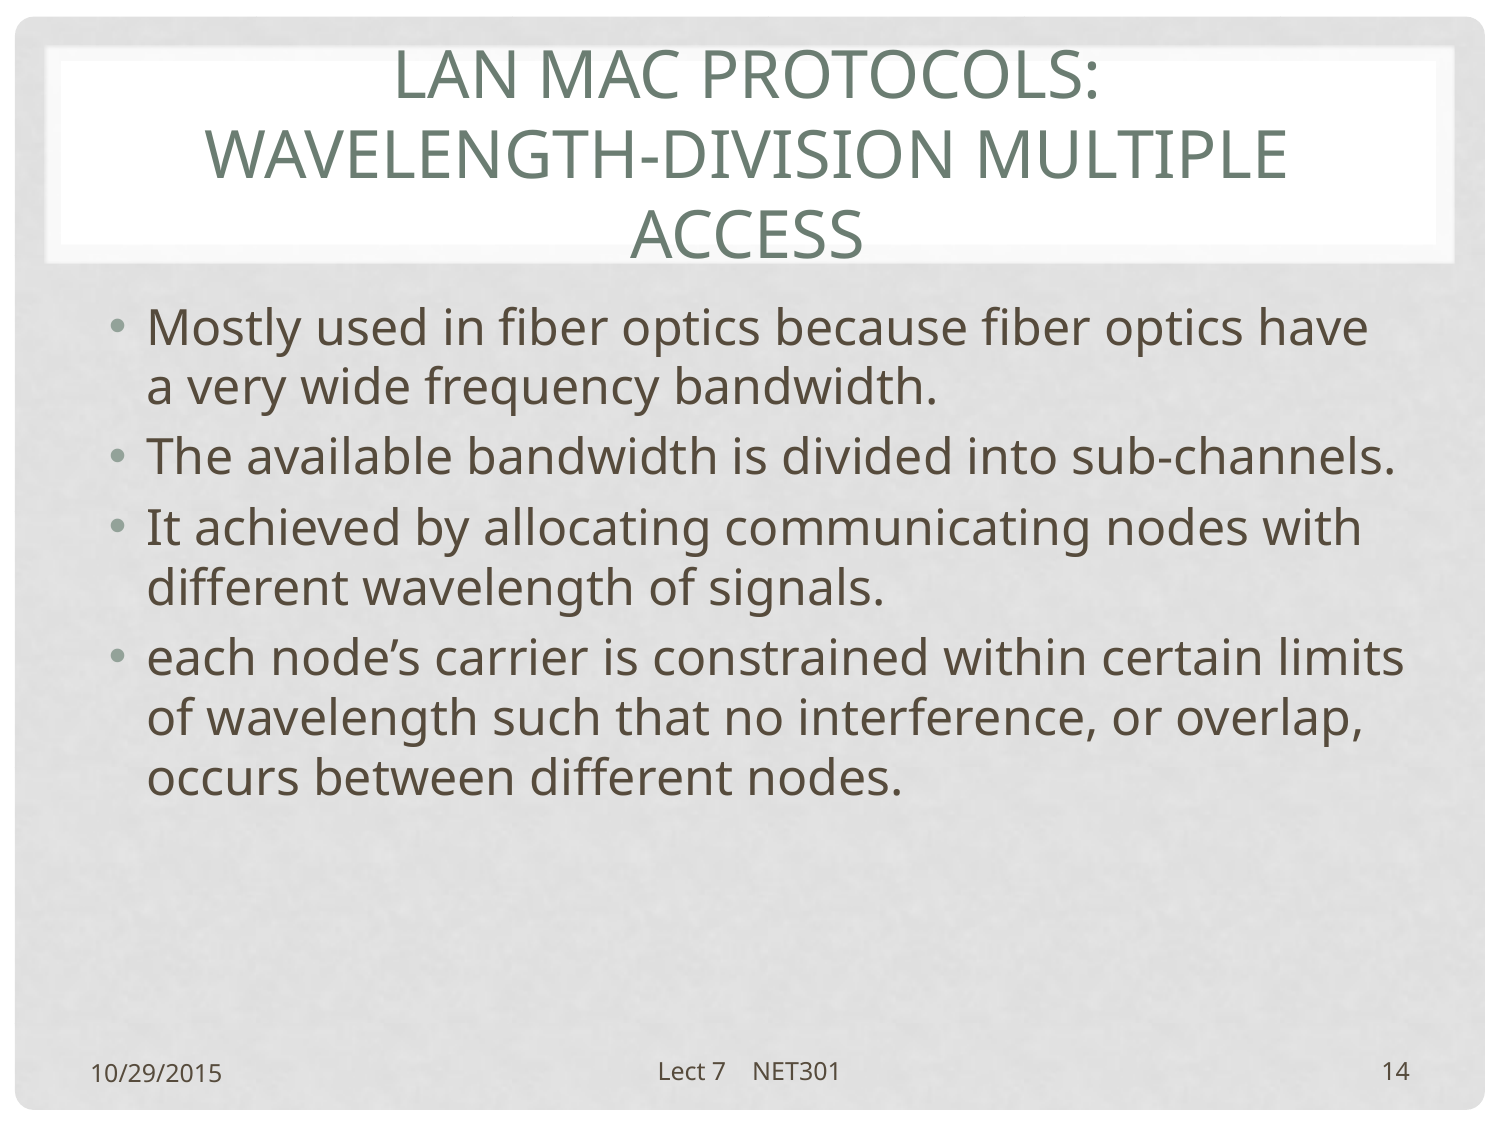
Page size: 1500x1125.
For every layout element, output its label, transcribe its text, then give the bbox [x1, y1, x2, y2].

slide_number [75, 1042, 425, 1103]
footer Lect 7 NET301 [512, 1042, 988, 1103]
slide_number 14 [1074, 1042, 1425, 1103]
list Mostly used in fiber optics because fiber optics have a very wide frequency bandwidth. The available bandwidth is divided into sub-channels. It achieved by allocating communicating nodes with different wavelength of signals. each node’s carrier is constrained within certain limits of wavelength such that no interference, or overlap, occurs between different nodes. [75, 287, 1425, 1005]
title LAN MAC protocols: wavelength-division multiple access [69, 66, 1425, 238]
